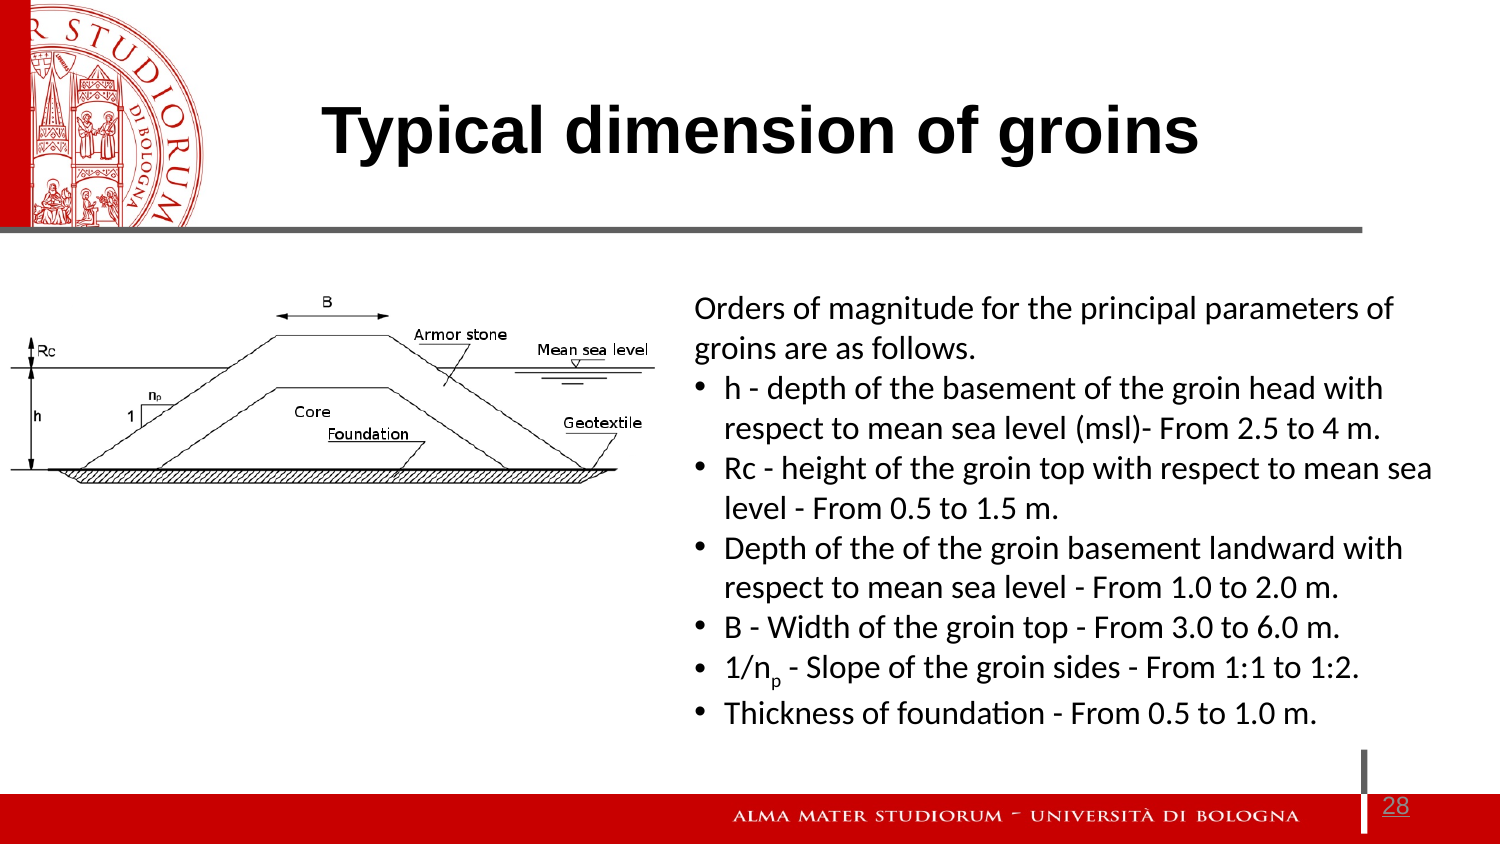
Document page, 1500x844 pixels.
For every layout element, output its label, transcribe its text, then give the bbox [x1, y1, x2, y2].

picture [0, 794, 1500, 844]
text_box Typical dimension of groins [194, 79, 1329, 174]
picture [31, 0, 211, 226]
text_box Orders of magnitude for the principal parameters of groins are as follows. h - depth of the basement of the groin head with respect to mean sea level (msl)- From 2.5 to 4 m. Rc - height of the groin top with respect to mean sea level - From 0.5 to 1.5 m. Depth of the of the groin basement landward with respect to mean sea level - From 1.0 to 2.0 m. B - Width of the groin top - From 3.0 to 6.0 m. 1/np - Slope of the groin sides - From 1:1 to 1:2. Thickness of foundation - From 0.5 to 1.0 m. [679, 278, 1465, 739]
slide_number 28 [1074, 782, 1425, 827]
picture [1, 292, 669, 496]
